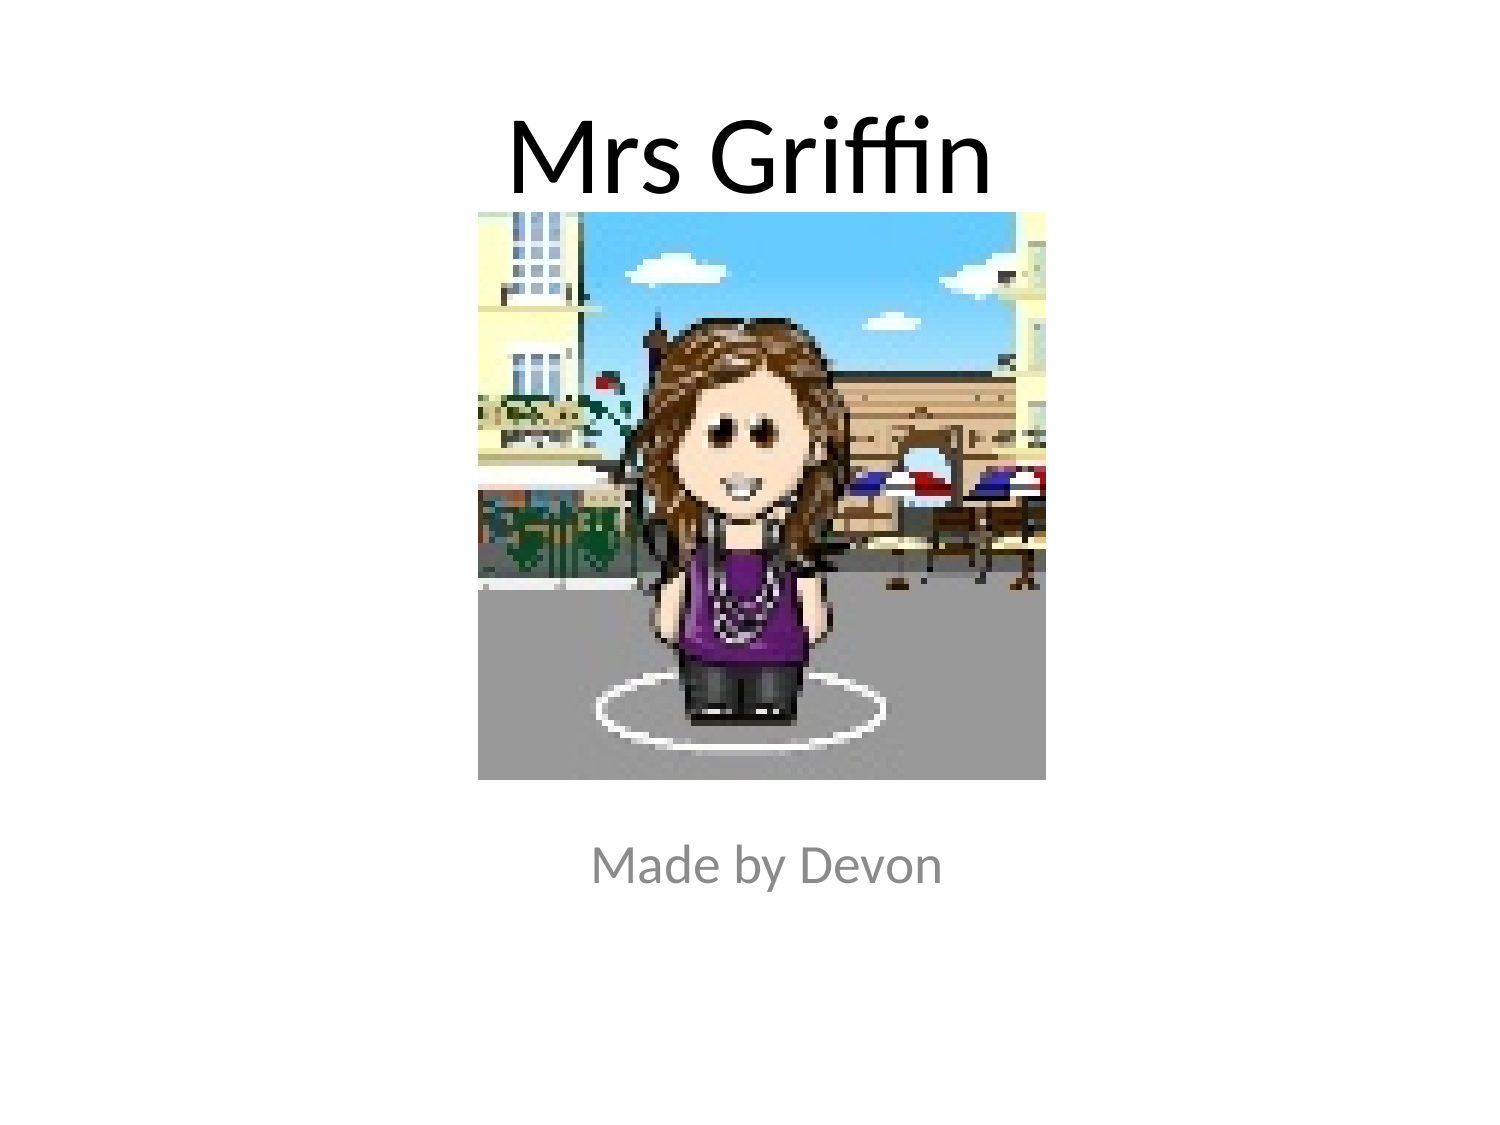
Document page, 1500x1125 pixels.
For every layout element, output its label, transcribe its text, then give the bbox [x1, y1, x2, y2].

title Mrs Griffin [112, 54, 1388, 244]
subtitle Made by Devon [242, 278, 1293, 905]
picture [478, 212, 1046, 781]
